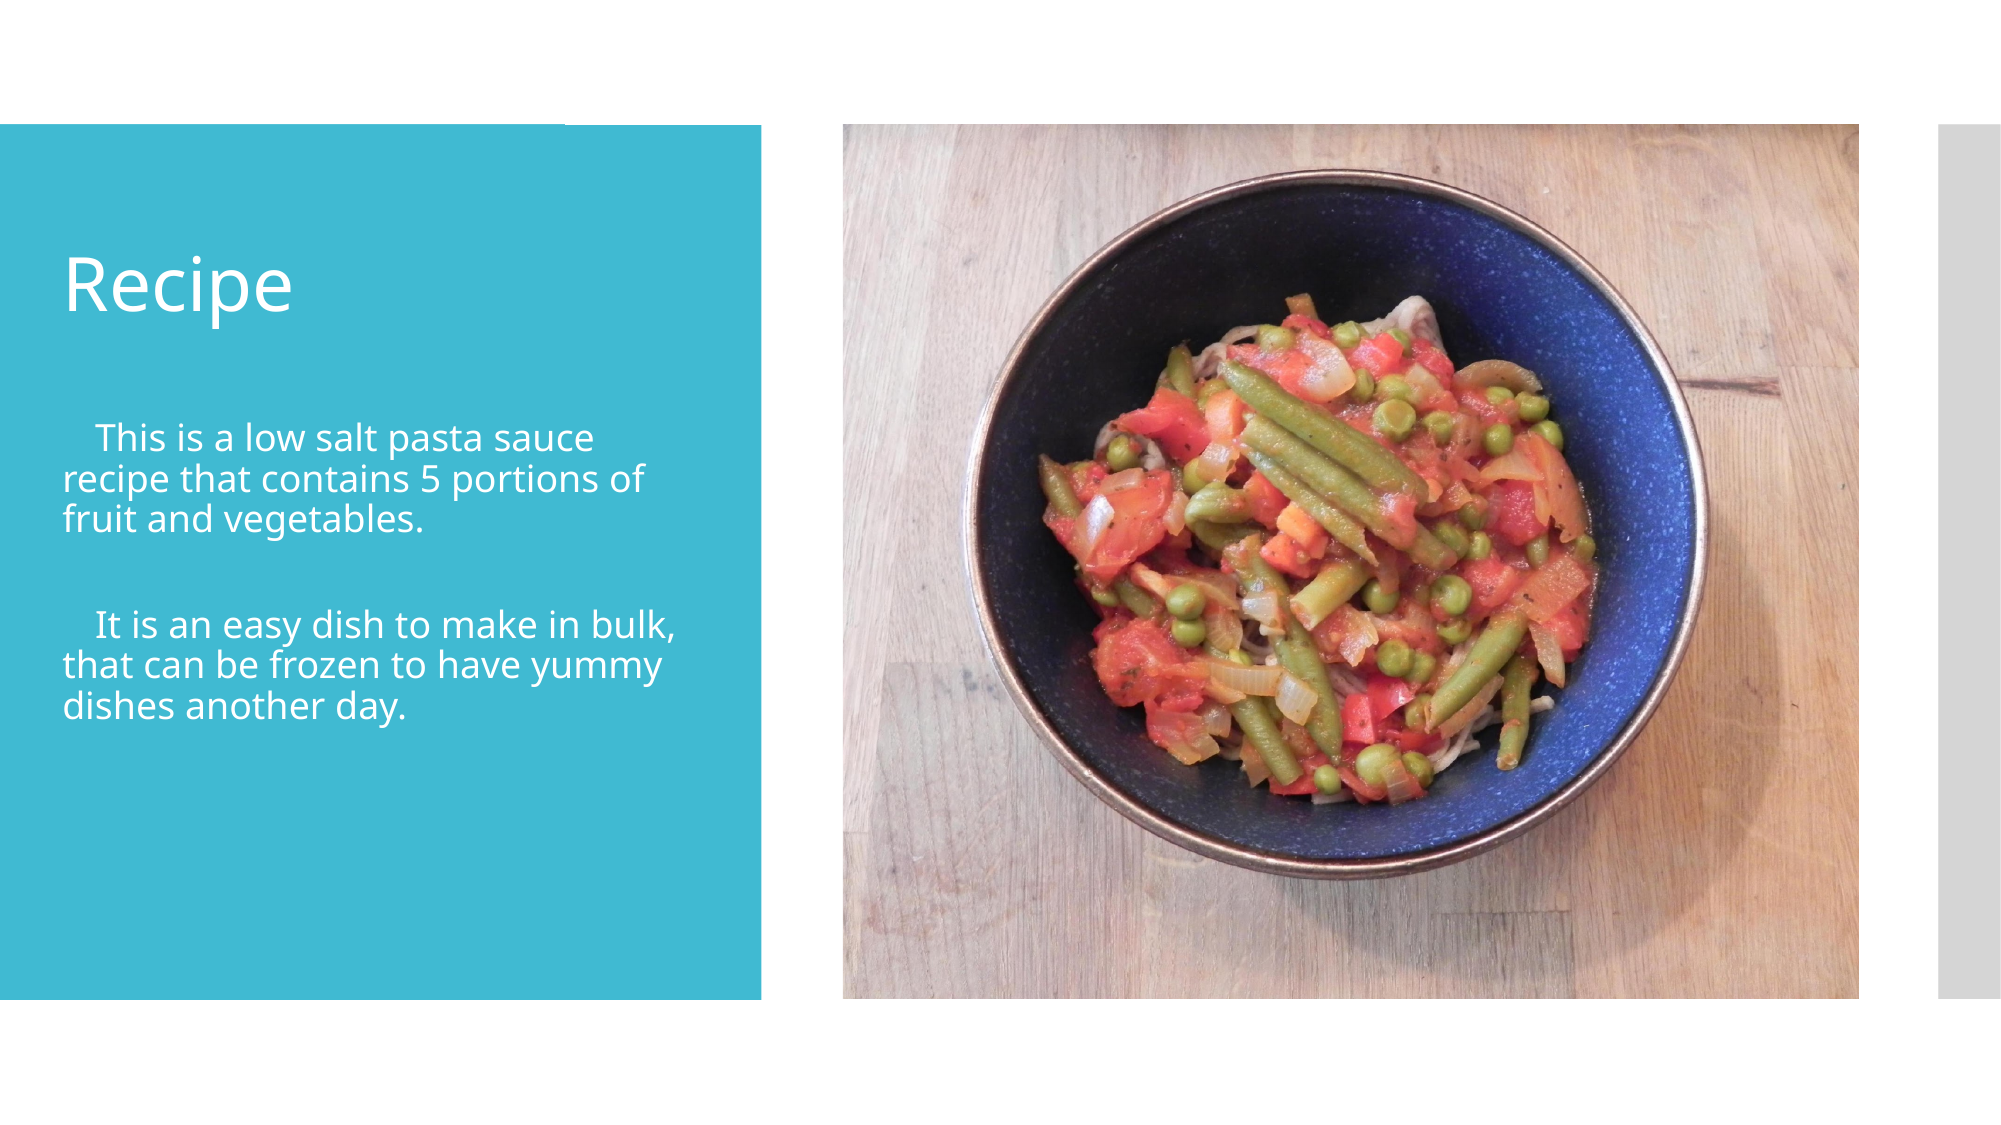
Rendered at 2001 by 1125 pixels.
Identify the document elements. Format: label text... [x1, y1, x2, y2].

picture [842, 124, 1860, 1000]
text_box [1938, 124, 2000, 999]
text_box This is a low salt pasta sauce recipe that contains 5 portions of fruit and vegetables. It is an easy dish to make in bulk, that can be frozen to have yummy dishes another day. [47, 411, 707, 949]
title Recipe [47, 184, 707, 391]
text_box [0, 125, 762, 1000]
